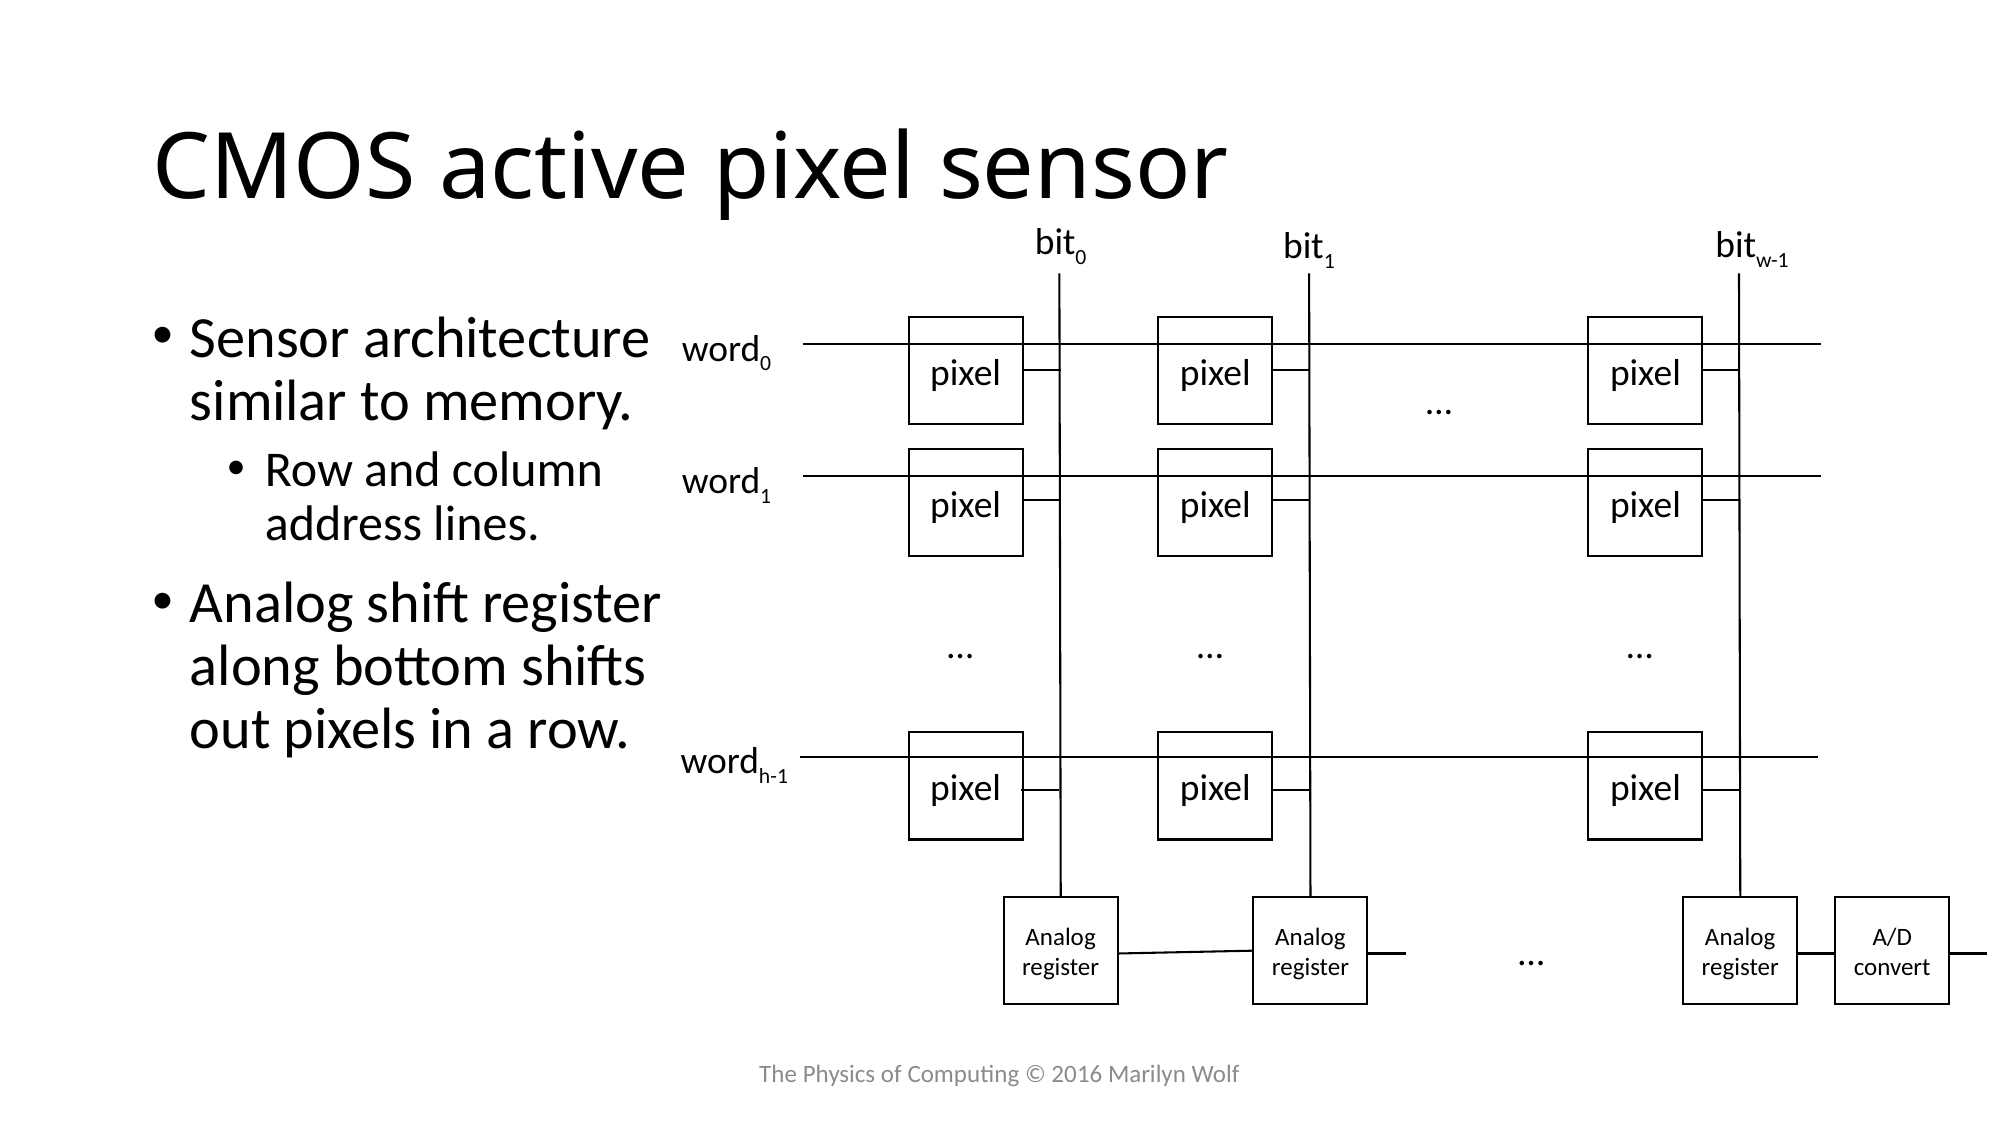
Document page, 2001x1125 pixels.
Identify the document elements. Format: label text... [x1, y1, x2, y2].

text_box Analog register [1682, 896, 1798, 1005]
text_box pixel [908, 448, 1024, 475]
text_box bit0 [1019, 210, 1102, 276]
text_box pixel [1157, 758, 1273, 841]
text_box Analog register [1003, 896, 1119, 1005]
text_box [1117, 950, 1254, 954]
text_box pixel [1157, 477, 1273, 557]
text_box pixel [1587, 477, 1703, 557]
text_box word0 [667, 316, 787, 383]
text_box pixel [1157, 448, 1273, 475]
text_box wordh-1 [665, 729, 804, 795]
text_box … [1612, 613, 1668, 674]
text_box bitw-1 [1700, 212, 1804, 279]
text_box pixel [1587, 345, 1703, 425]
text_box … [932, 613, 989, 674]
text_box A/D convert [1834, 896, 1950, 1005]
text_box pixel [1587, 316, 1703, 343]
list Sensor architecture similar to memory. Row and column address lines. Analog shift register along bottom shifts out pixels in a row. [137, 299, 707, 1014]
text_box bit1 [1268, 214, 1350, 280]
text_box pixel [1157, 731, 1273, 756]
text_box pixel [908, 758, 1024, 841]
text_box pixel [908, 345, 1024, 425]
text_box pixel [1157, 345, 1273, 425]
text_box Analog register [1252, 896, 1368, 1005]
text_box … [1182, 613, 1239, 674]
text_box pixel [1587, 758, 1703, 841]
text_box pixel [908, 477, 1024, 557]
text_box pixel [908, 316, 1024, 343]
text_box pixel [1587, 731, 1703, 756]
text_box pixel [1157, 316, 1273, 343]
text_box … [1411, 370, 1467, 430]
text_box pixel [908, 731, 1024, 756]
text_box word1 [667, 448, 787, 515]
footer The Physics of Computing © 2016 Marilyn Wolf [662, 1042, 1338, 1103]
title CMOS active pixel sensor [137, 59, 1863, 278]
text_box … [1503, 920, 1560, 981]
text_box pixel [1587, 448, 1703, 475]
